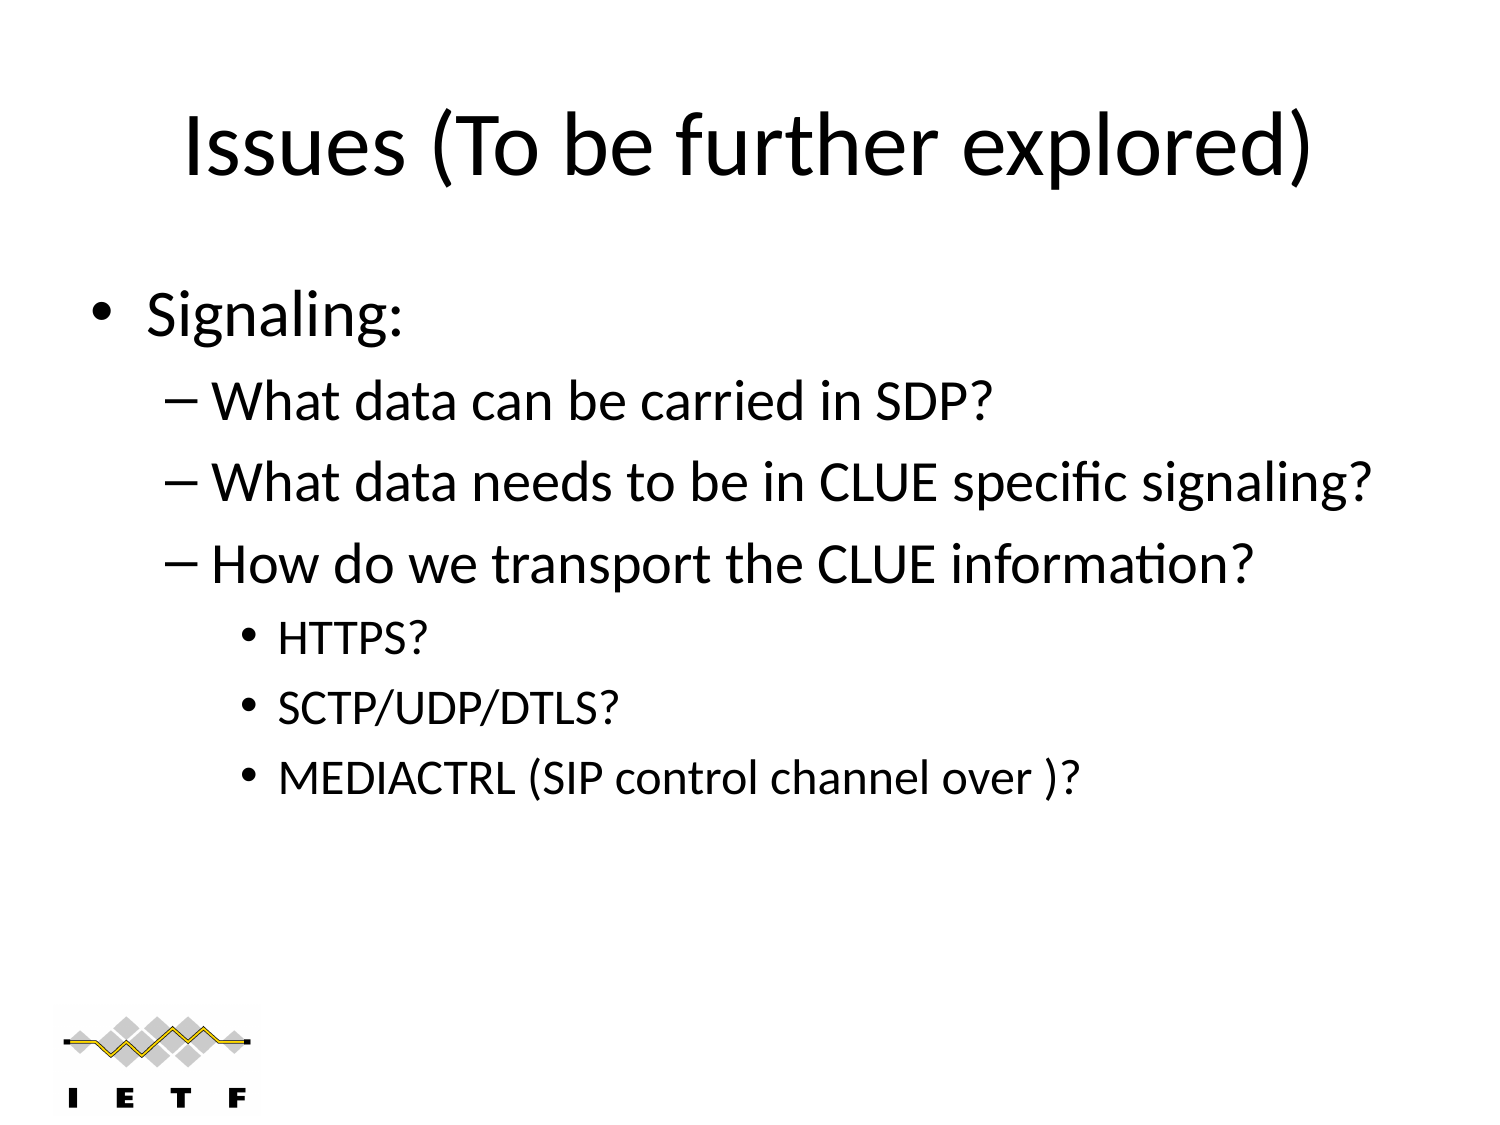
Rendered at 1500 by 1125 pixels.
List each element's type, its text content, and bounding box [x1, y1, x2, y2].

title Issues (To be further explored) [75, 45, 1425, 233]
picture [53, 1004, 261, 1116]
list Signaling: What data can be carried in SDP? What data needs to be in CLUE specific signaling? How do we transport the CLUE information? HTTPS? SCTP/UDP/DTLS? MEDIACTRL (SIP control channel over )? [75, 262, 1425, 1005]
